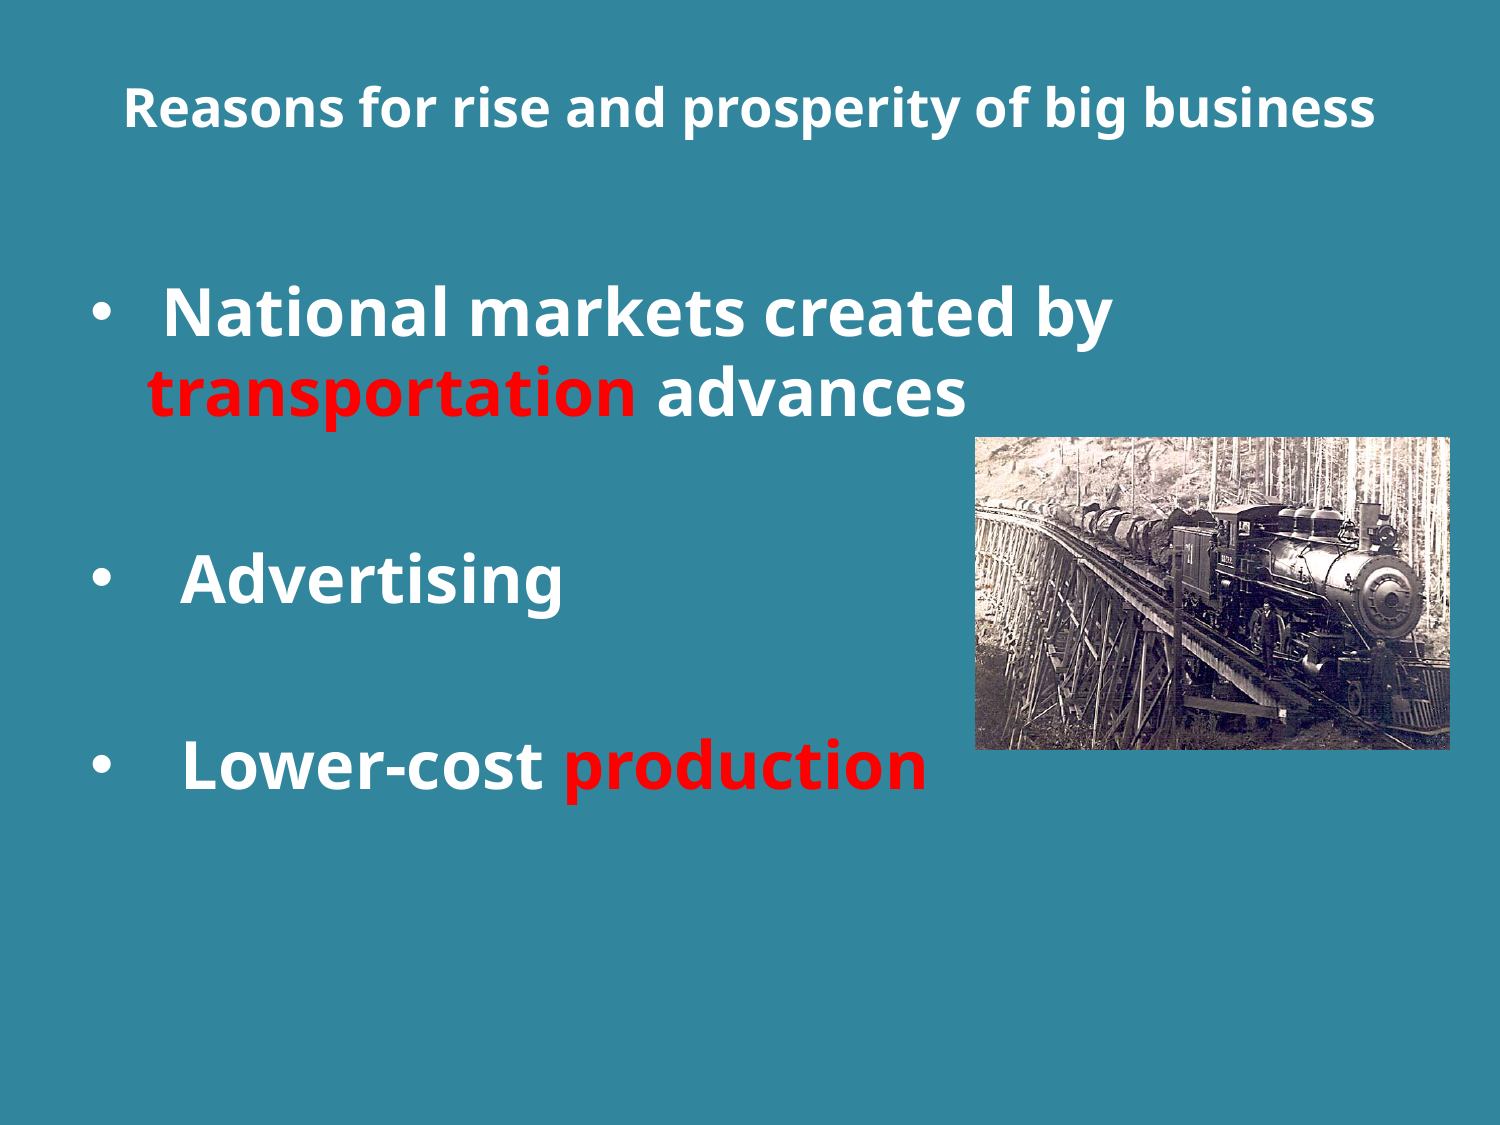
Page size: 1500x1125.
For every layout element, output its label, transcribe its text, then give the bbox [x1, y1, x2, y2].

picture [974, 437, 1450, 751]
list National markets created by transportation advances Advertising Lower-cost production [75, 262, 1425, 1005]
title Reasons for rise and prosperity of big business [75, 45, 1425, 233]
